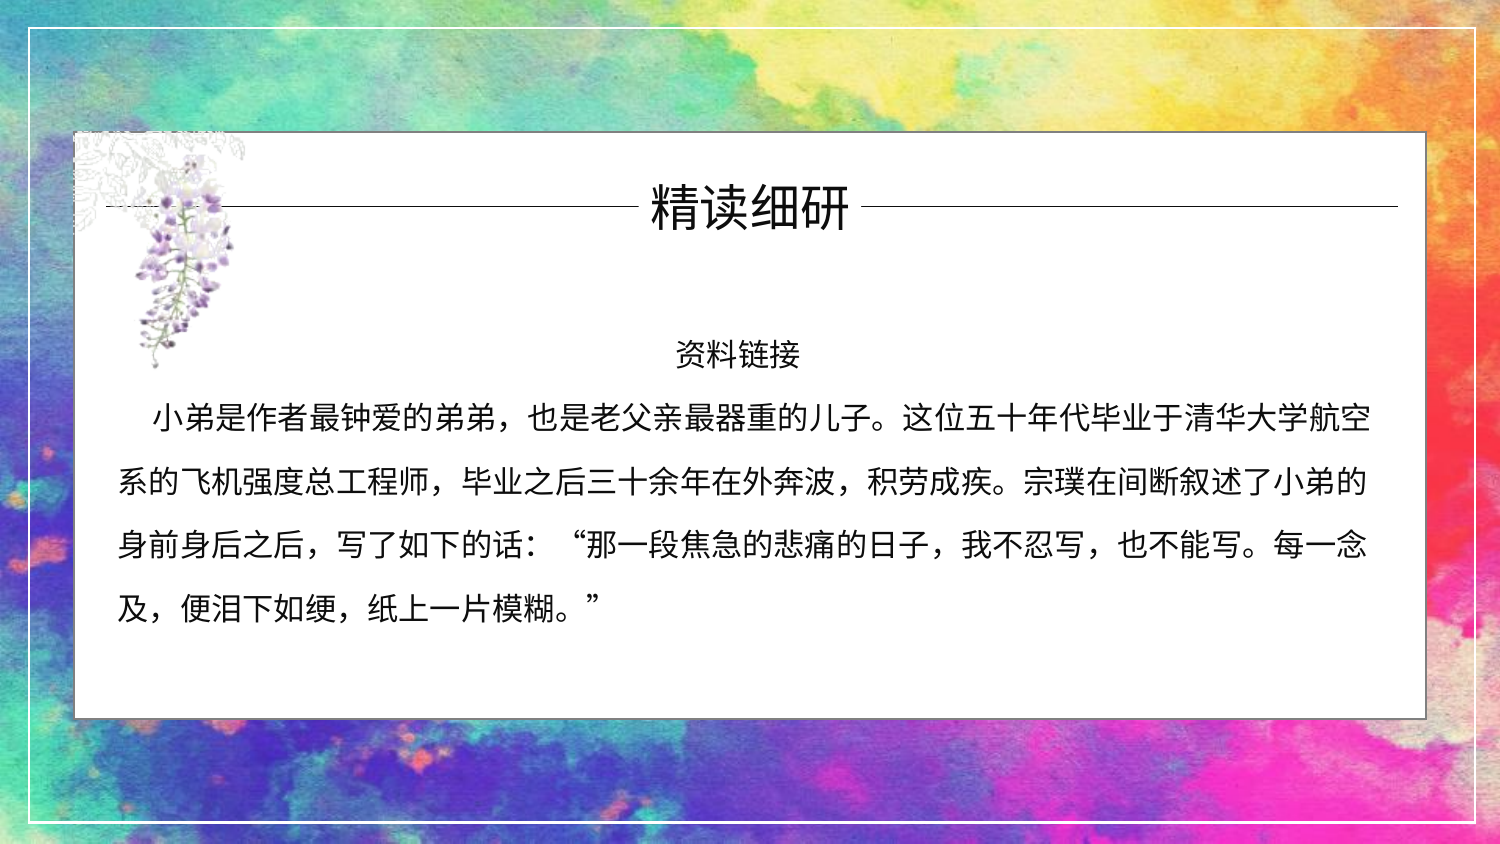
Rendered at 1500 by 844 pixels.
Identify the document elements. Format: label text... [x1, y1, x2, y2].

text_box [28, 27, 1476, 824]
picture [0, 0, 1500, 844]
text_box 精读细研 [638, 207, 862, 243]
text_box 资料链接 小弟是作者最钟爱的弟弟，也是老父亲最器重的儿子。这位五十年代毕业于清华大学航空系的飞机强度总工程师，毕业之后三十余年在外奔波，积劳成疾。宗璞在间断叙述了小弟的身前身后之后，写了如下的话：“那一段焦急的悲痛的日子，我不忍写，也不能写。每一念及，便泪下如绠，纸上一片模糊。” [106, 302, 1398, 633]
text_box 精读细研 [638, 171, 862, 206]
